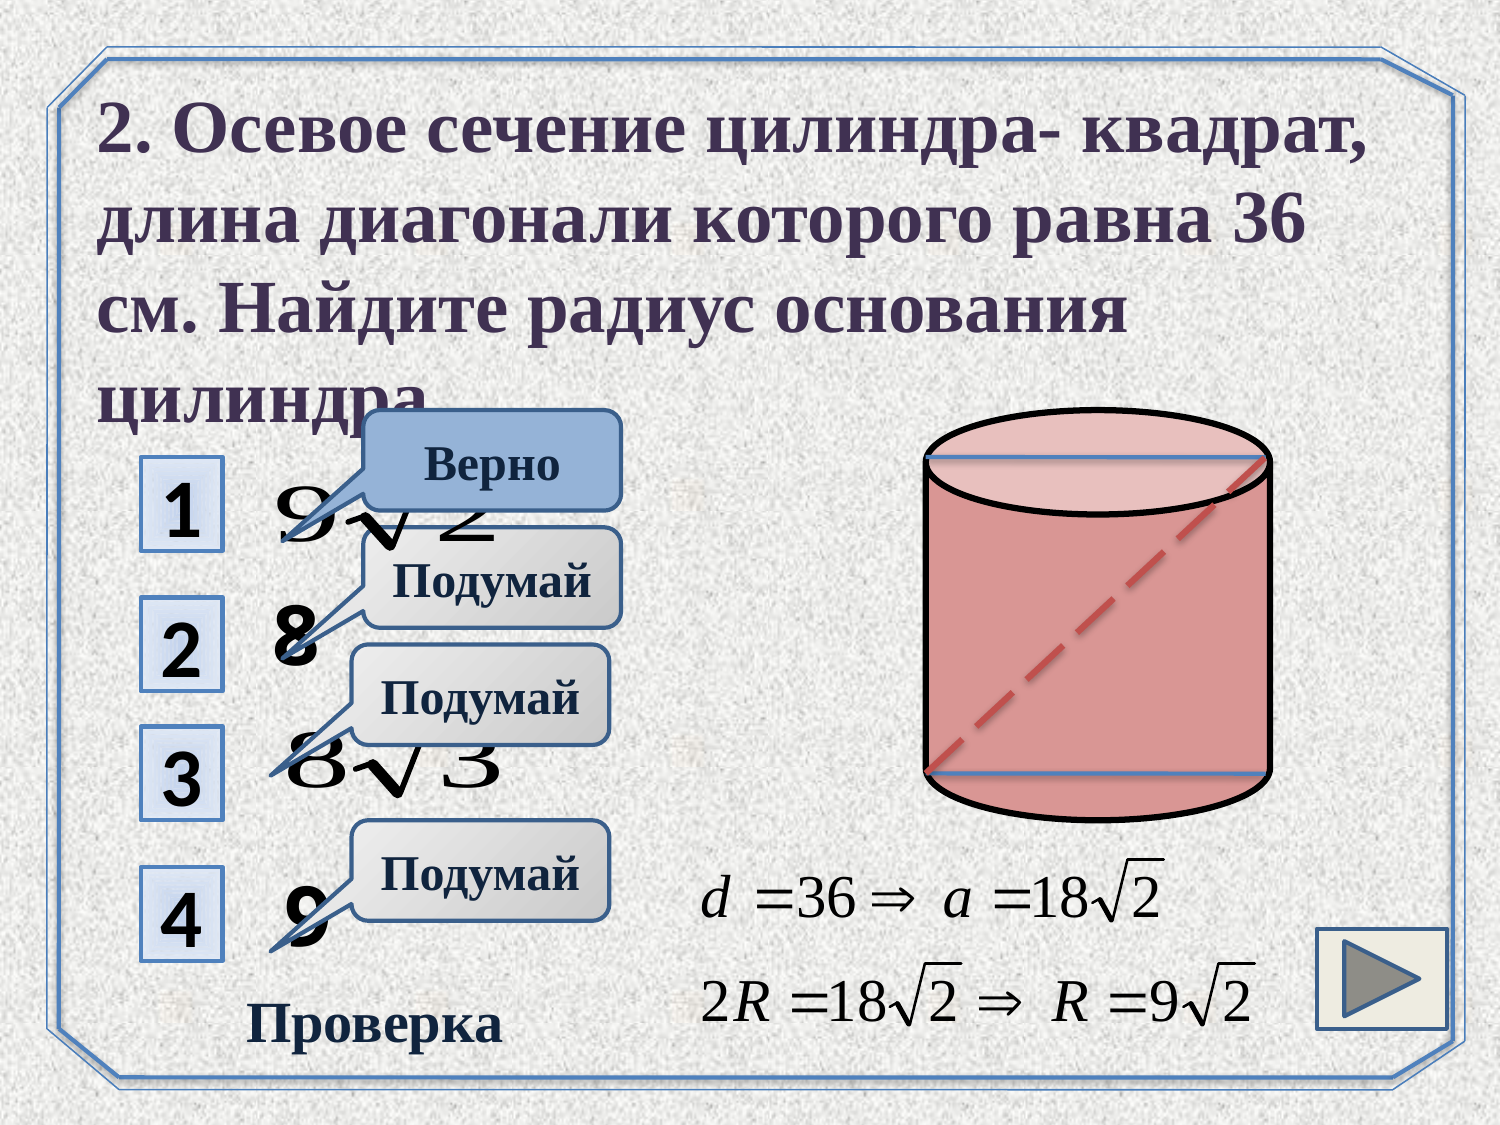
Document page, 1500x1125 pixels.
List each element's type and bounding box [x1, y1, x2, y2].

text_box [269, 691, 539, 816]
text_box [257, 445, 539, 563]
text_box [925, 456, 1266, 774]
picture [0, 0, 1500, 1125]
text_box [690, 845, 1270, 1039]
text_box [46, 46, 1466, 1091]
